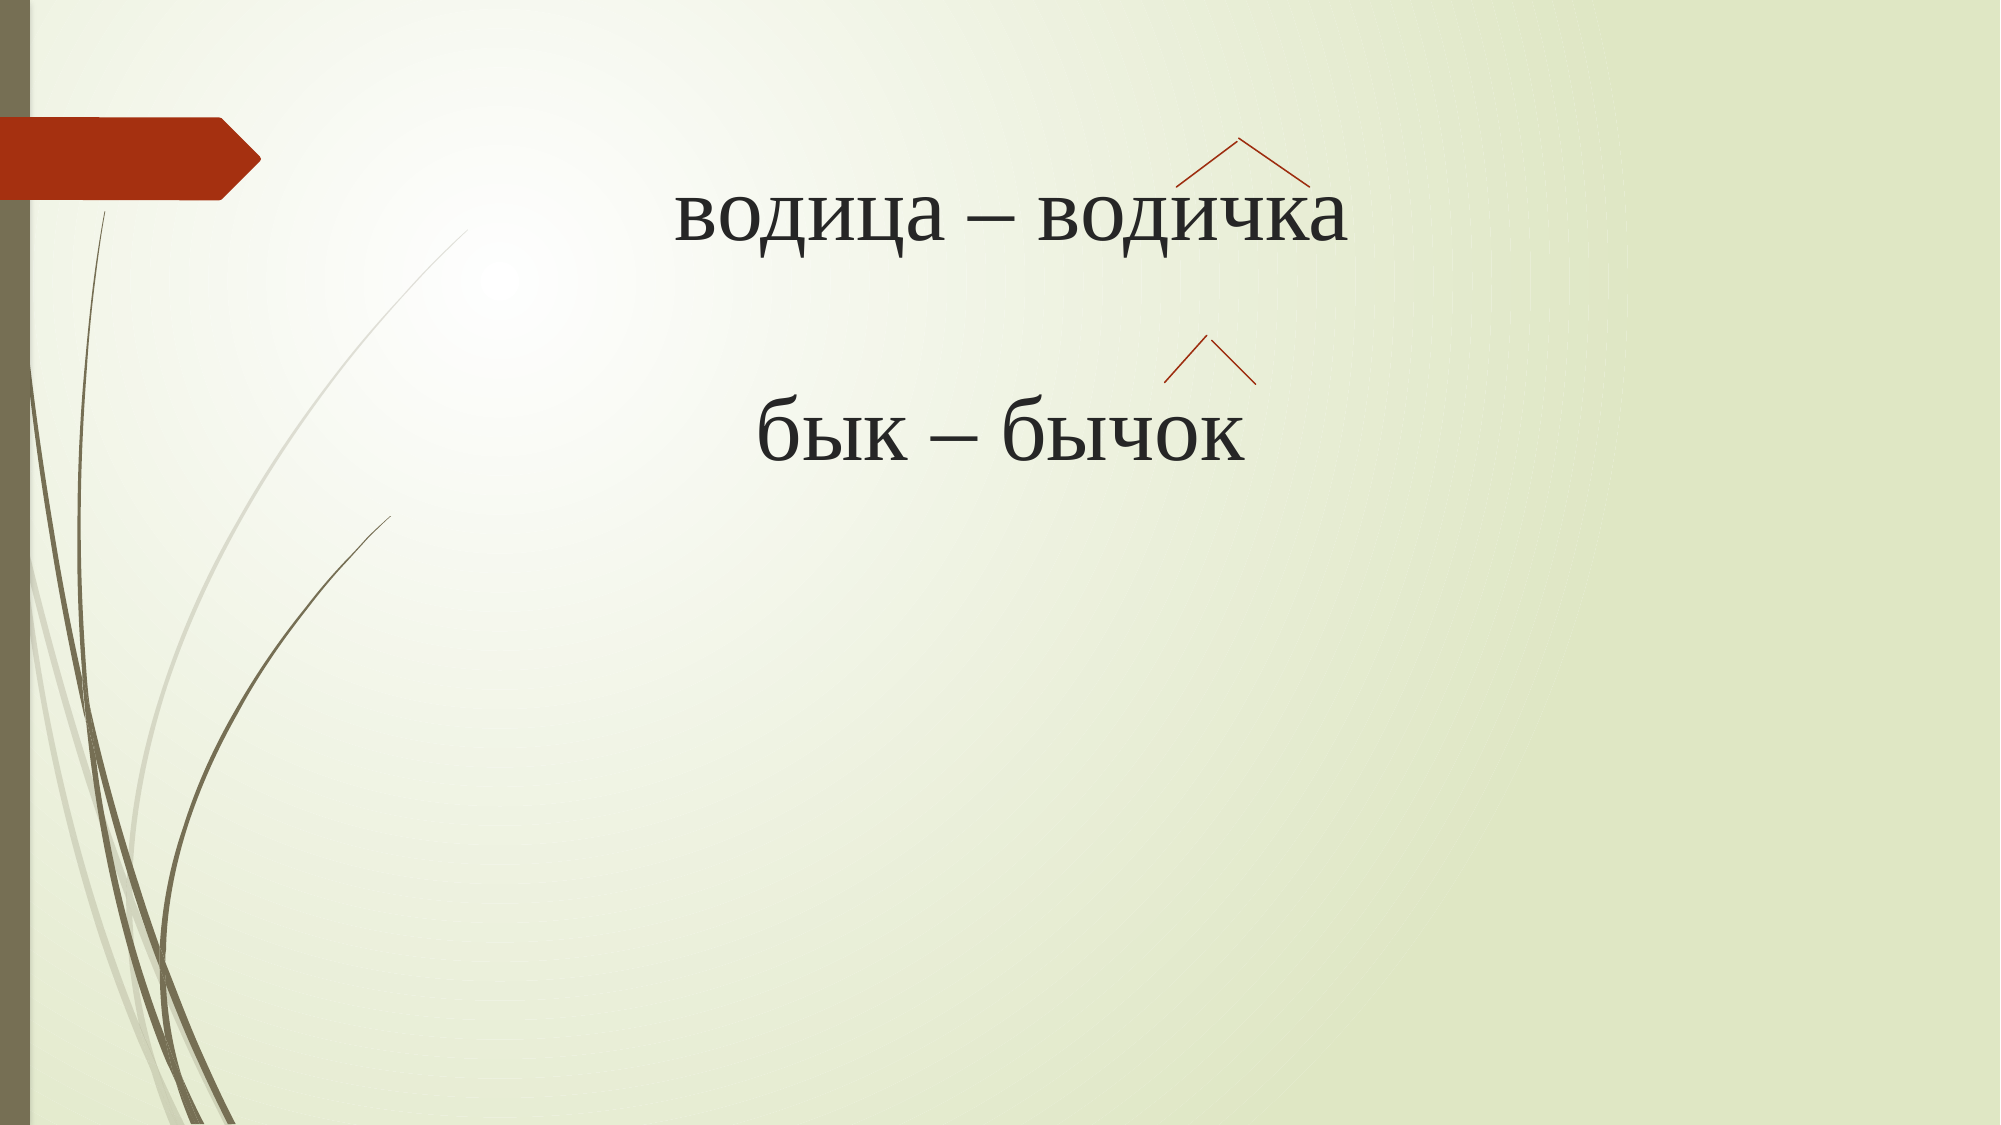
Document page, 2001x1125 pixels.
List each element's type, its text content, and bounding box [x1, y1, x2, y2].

title водица – водичка бык – бычок [137, 141, 1888, 645]
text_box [1238, 137, 1310, 188]
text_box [1176, 141, 1238, 188]
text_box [1211, 340, 1256, 385]
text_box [1164, 335, 1207, 383]
